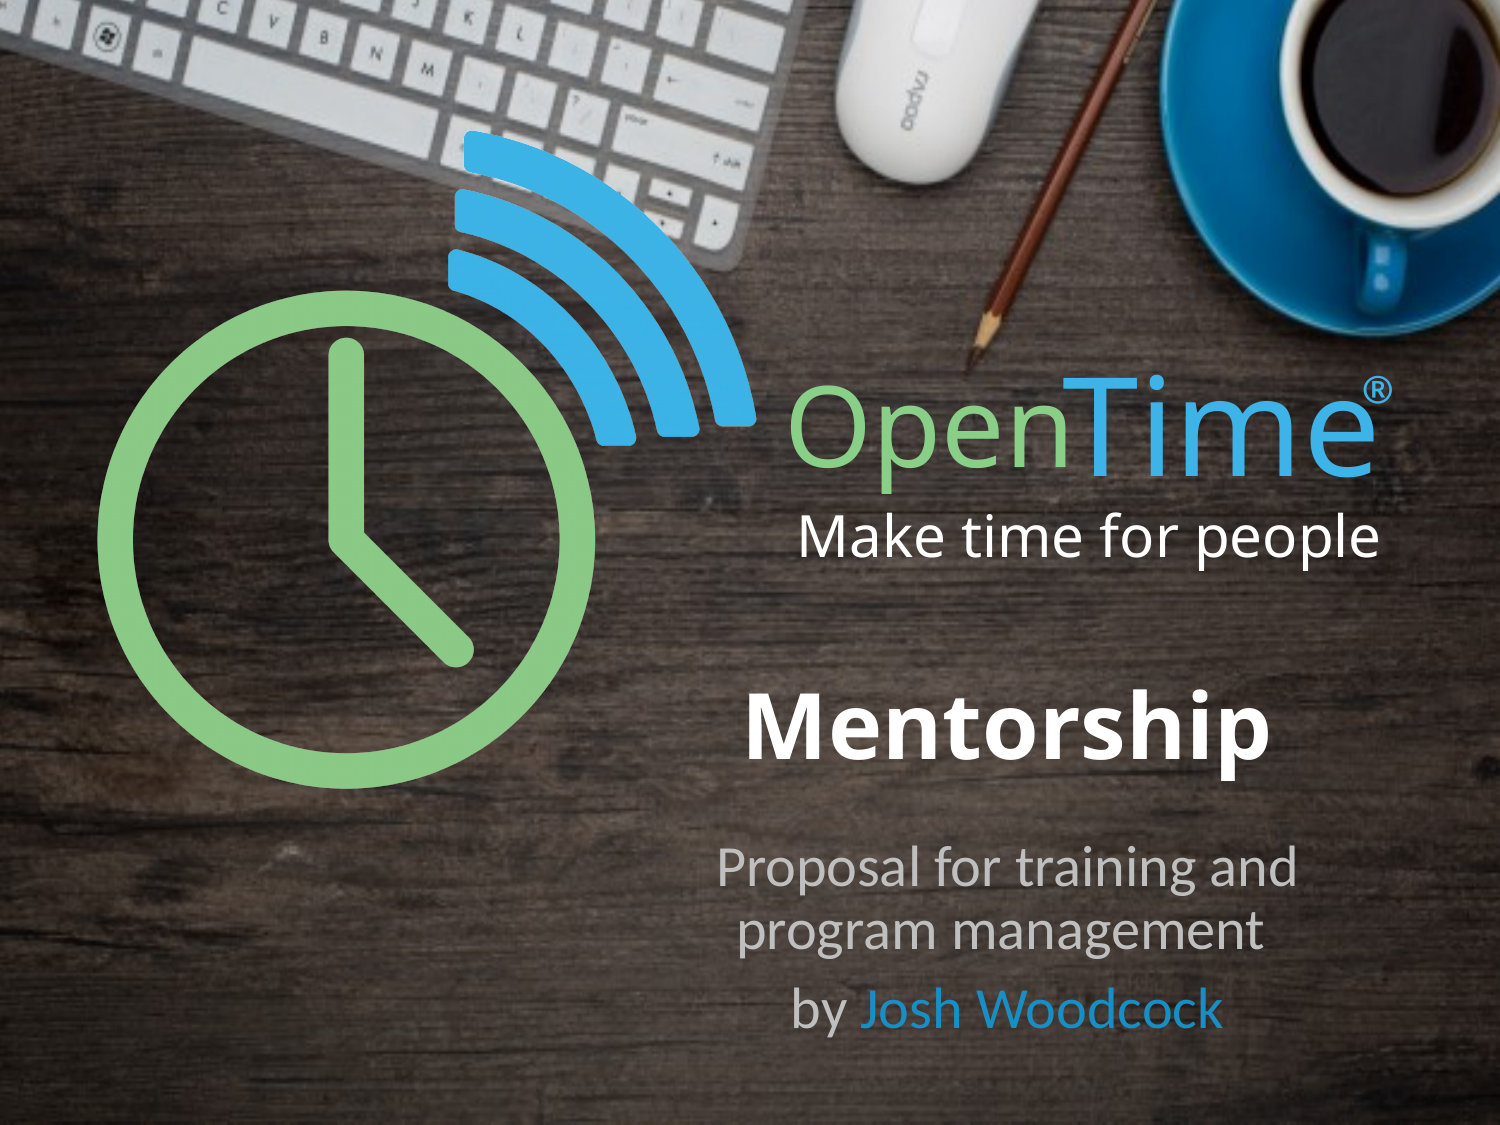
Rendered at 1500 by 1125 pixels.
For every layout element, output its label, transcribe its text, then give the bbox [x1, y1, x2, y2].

text_box Make time for people [699, 335, 1479, 578]
subtitle Proposal for training and program management by Josh Woodcock [618, 828, 1397, 988]
title Mentorship [618, 545, 1397, 788]
picture [0, 0, 1500, 1125]
picture [1228, 149, 1234, 159]
